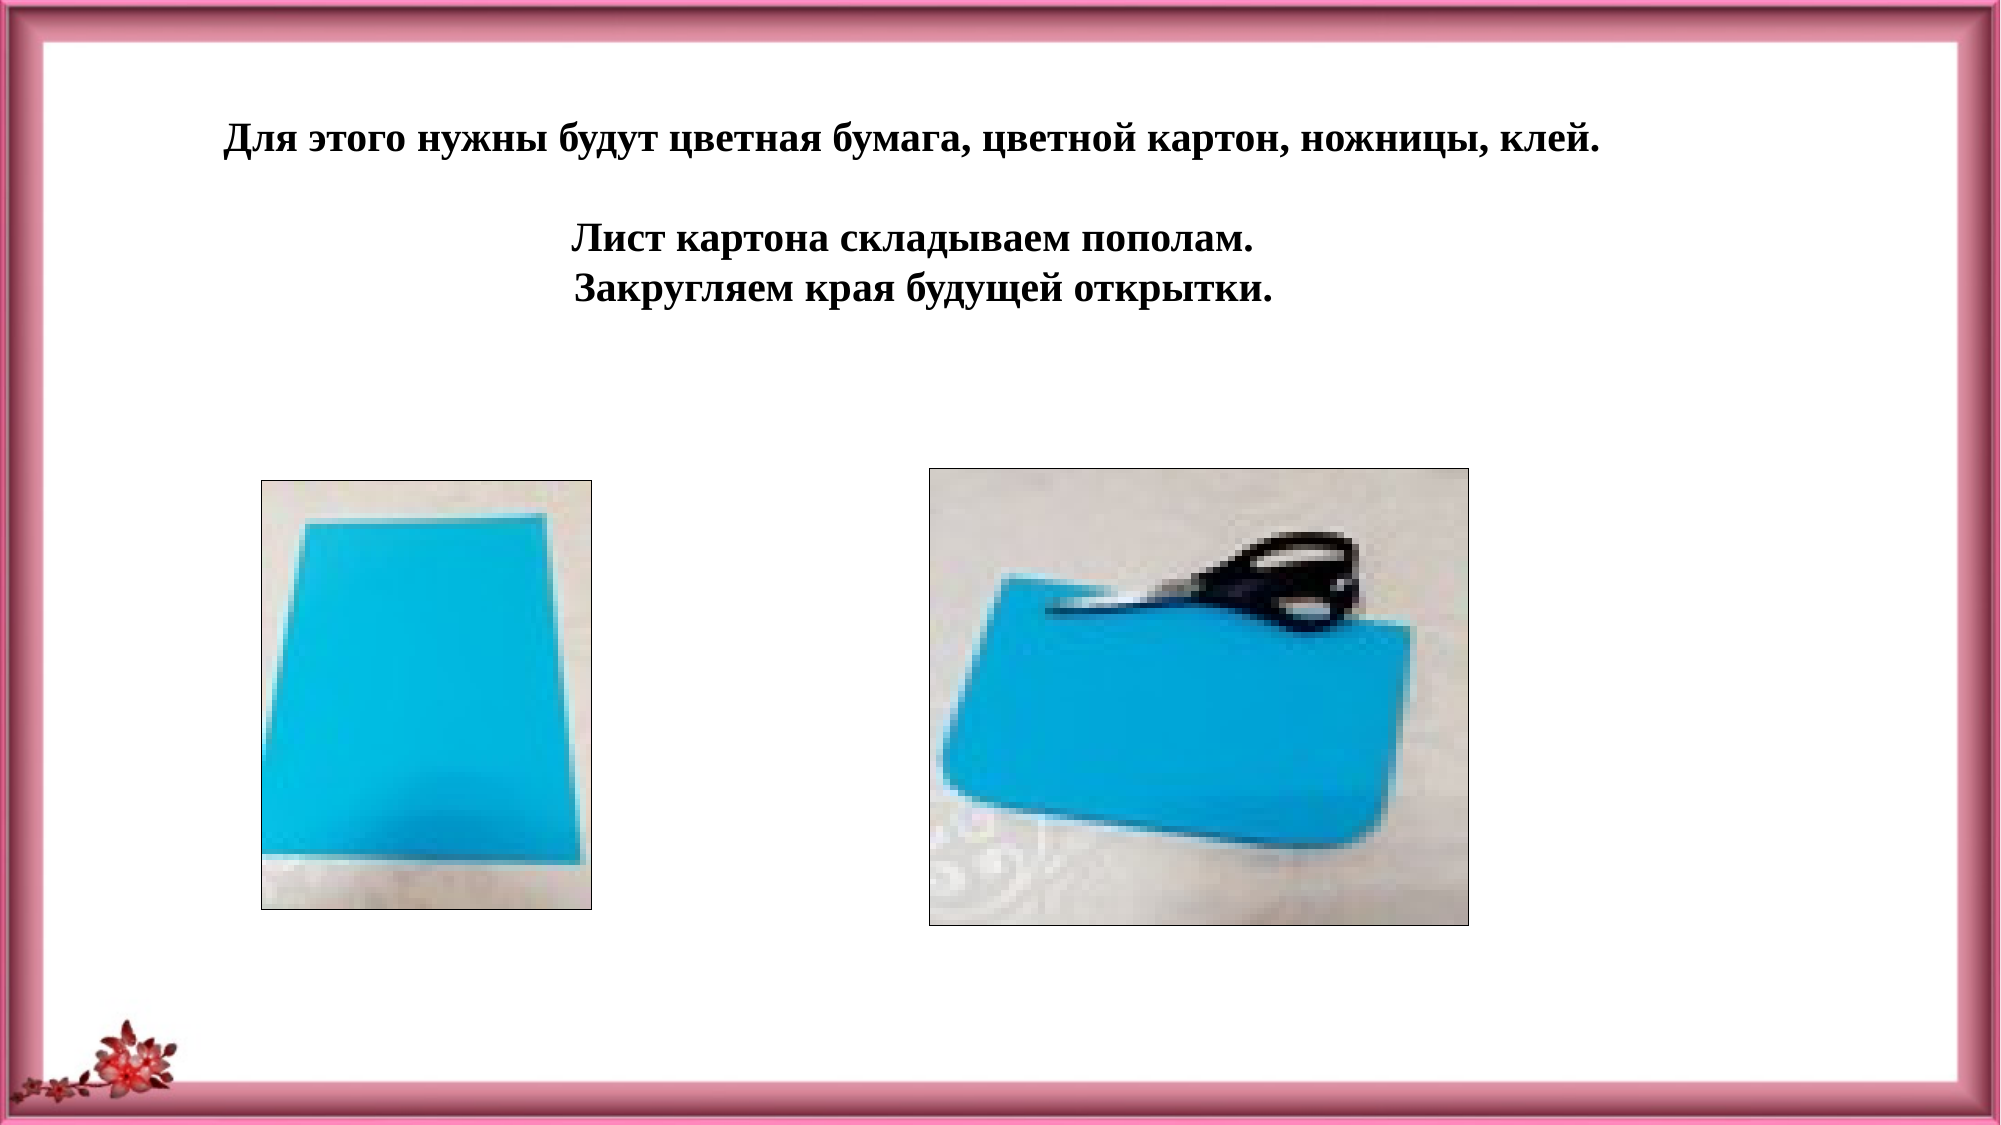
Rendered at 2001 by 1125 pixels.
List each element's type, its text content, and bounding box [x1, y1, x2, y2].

text_box Для этого нужны будут цветная бумага, цветной картон, ножницы, клей. Лист картона складываем пополам. Закругляем края будущей открытки. [0, 101, 1774, 317]
text_box [58, 59, 1938, 194]
picture [0, 0, 2001, 1125]
